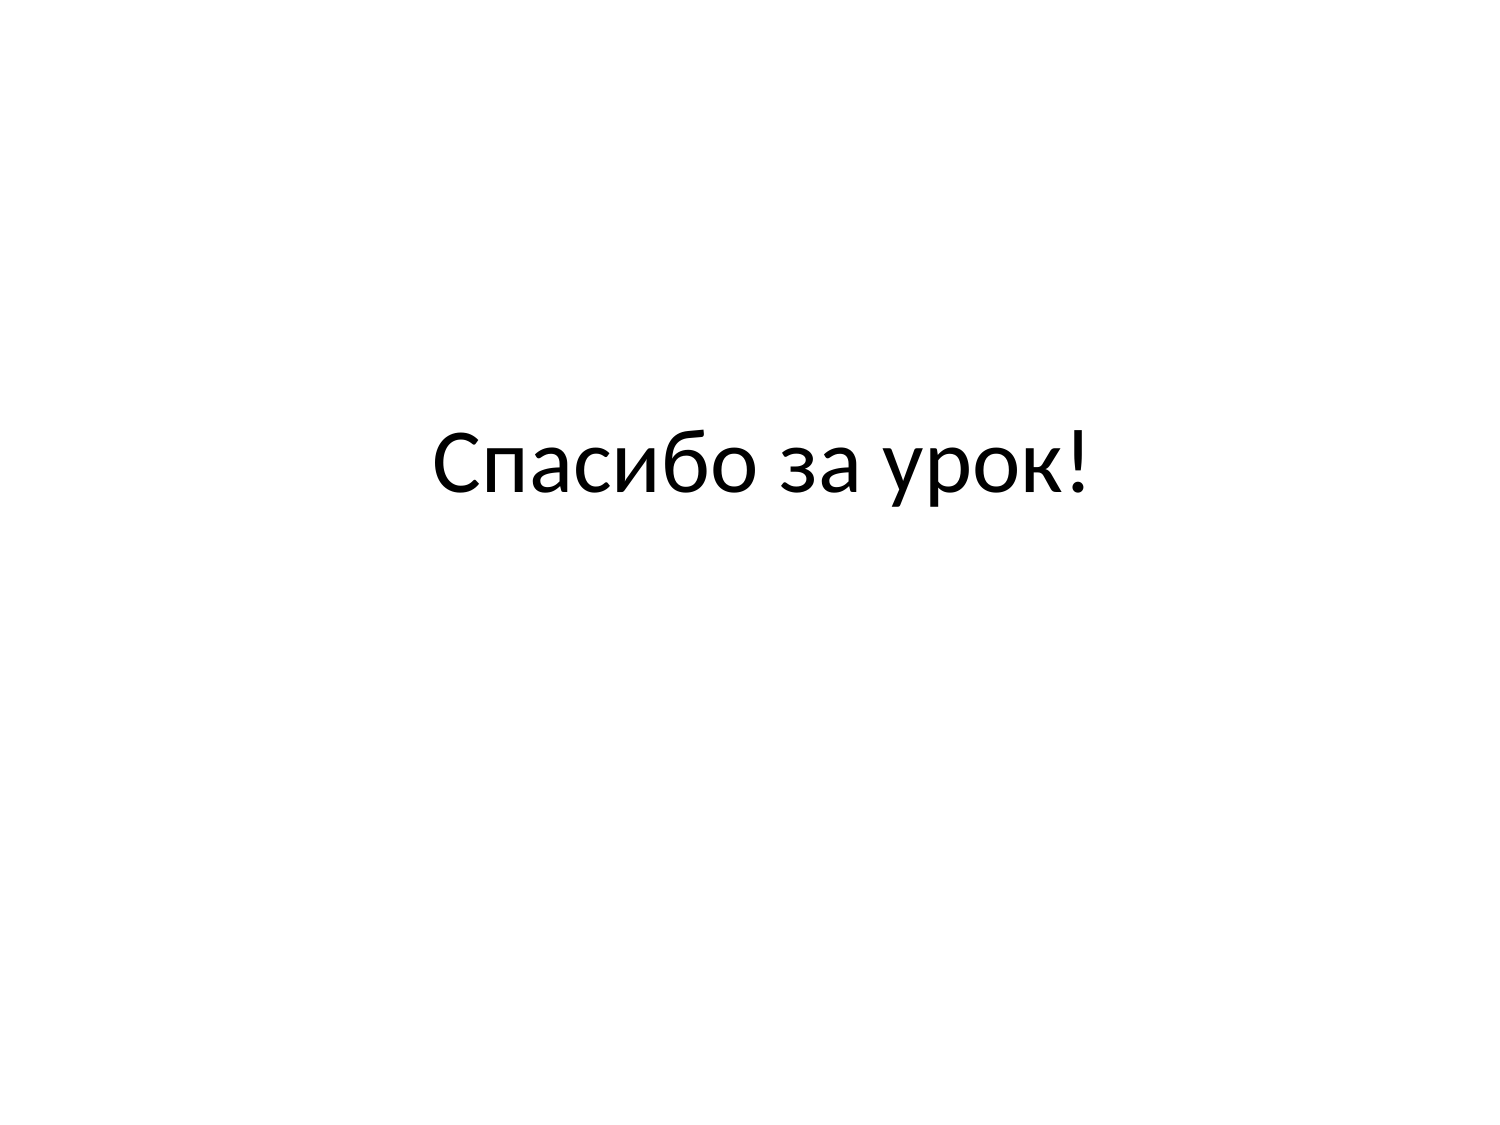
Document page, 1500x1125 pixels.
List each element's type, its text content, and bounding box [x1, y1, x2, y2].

title Спасибо за урок! [88, 361, 1439, 550]
